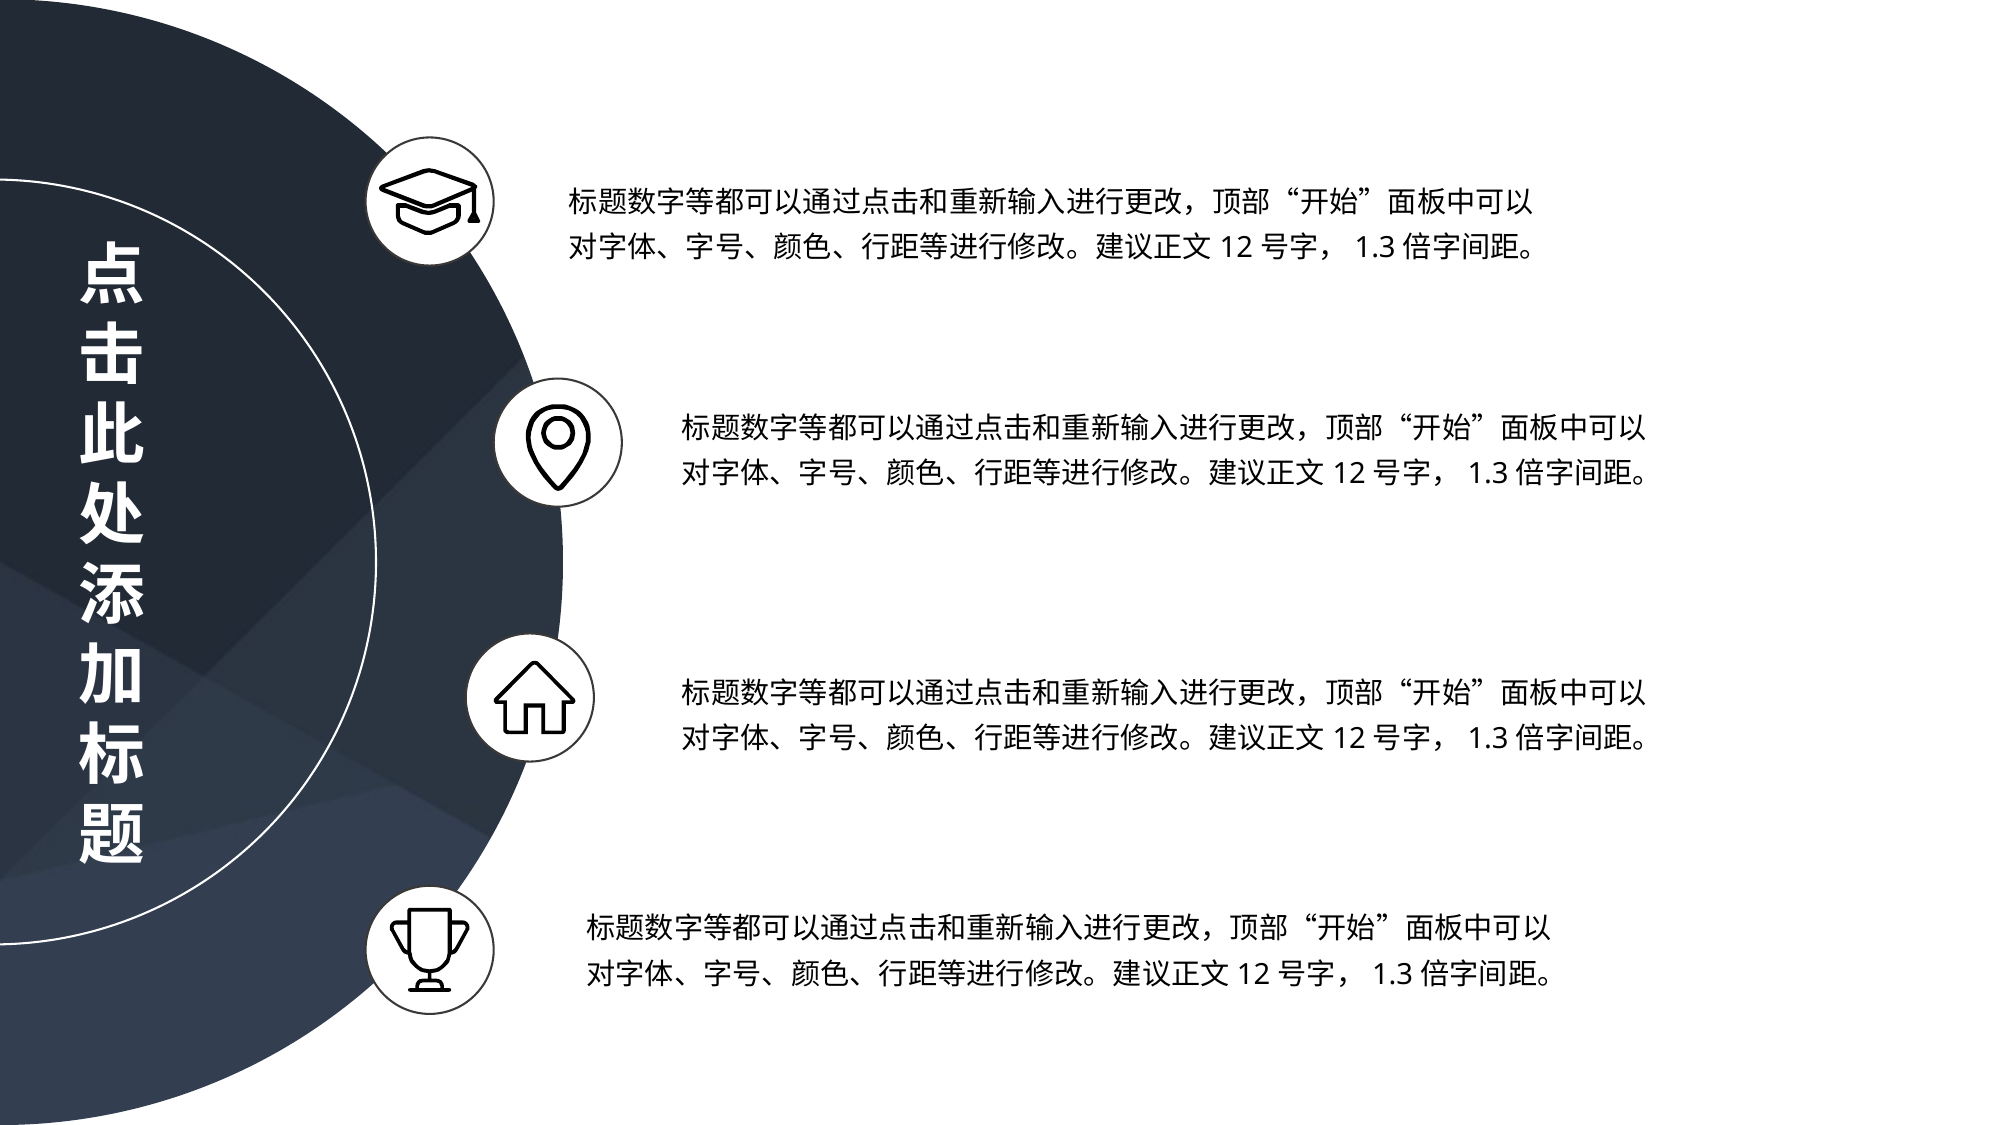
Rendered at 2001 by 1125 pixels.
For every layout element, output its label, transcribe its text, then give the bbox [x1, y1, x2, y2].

text_box 标题数字等都可以通过点击和重新输入进行更改，顶部“开始”面板中可以对字体、字号、颜色、行距等进行修改。建议正文12号字，1.3倍字间距。 [670, 393, 1679, 496]
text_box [465, 633, 594, 762]
text_box 标题数字等都可以通过点击和重新输入进行更改，顶部“开始”面板中可以对字体、字号、颜色、行距等进行修改。建议正文12号字，1.3倍字间距。 [575, 893, 1584, 996]
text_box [365, 137, 494, 266]
picture [0, 0, 563, 1125]
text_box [365, 885, 494, 1014]
text_box 标题数字等都可以通过点击和重新输入进行更改，顶部“开始”面板中可以对字体、字号、颜色、行距等进行修改。建议正文12号字，1.3倍字间距。 [563, 167, 1566, 270]
text_box 标题数字等都可以通过点击和重新输入进行更改，顶部“开始”面板中可以对字体、字号、颜色、行距等进行修改。建议正文12号字，1.3倍字间距。 [670, 658, 1679, 761]
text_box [493, 378, 622, 507]
